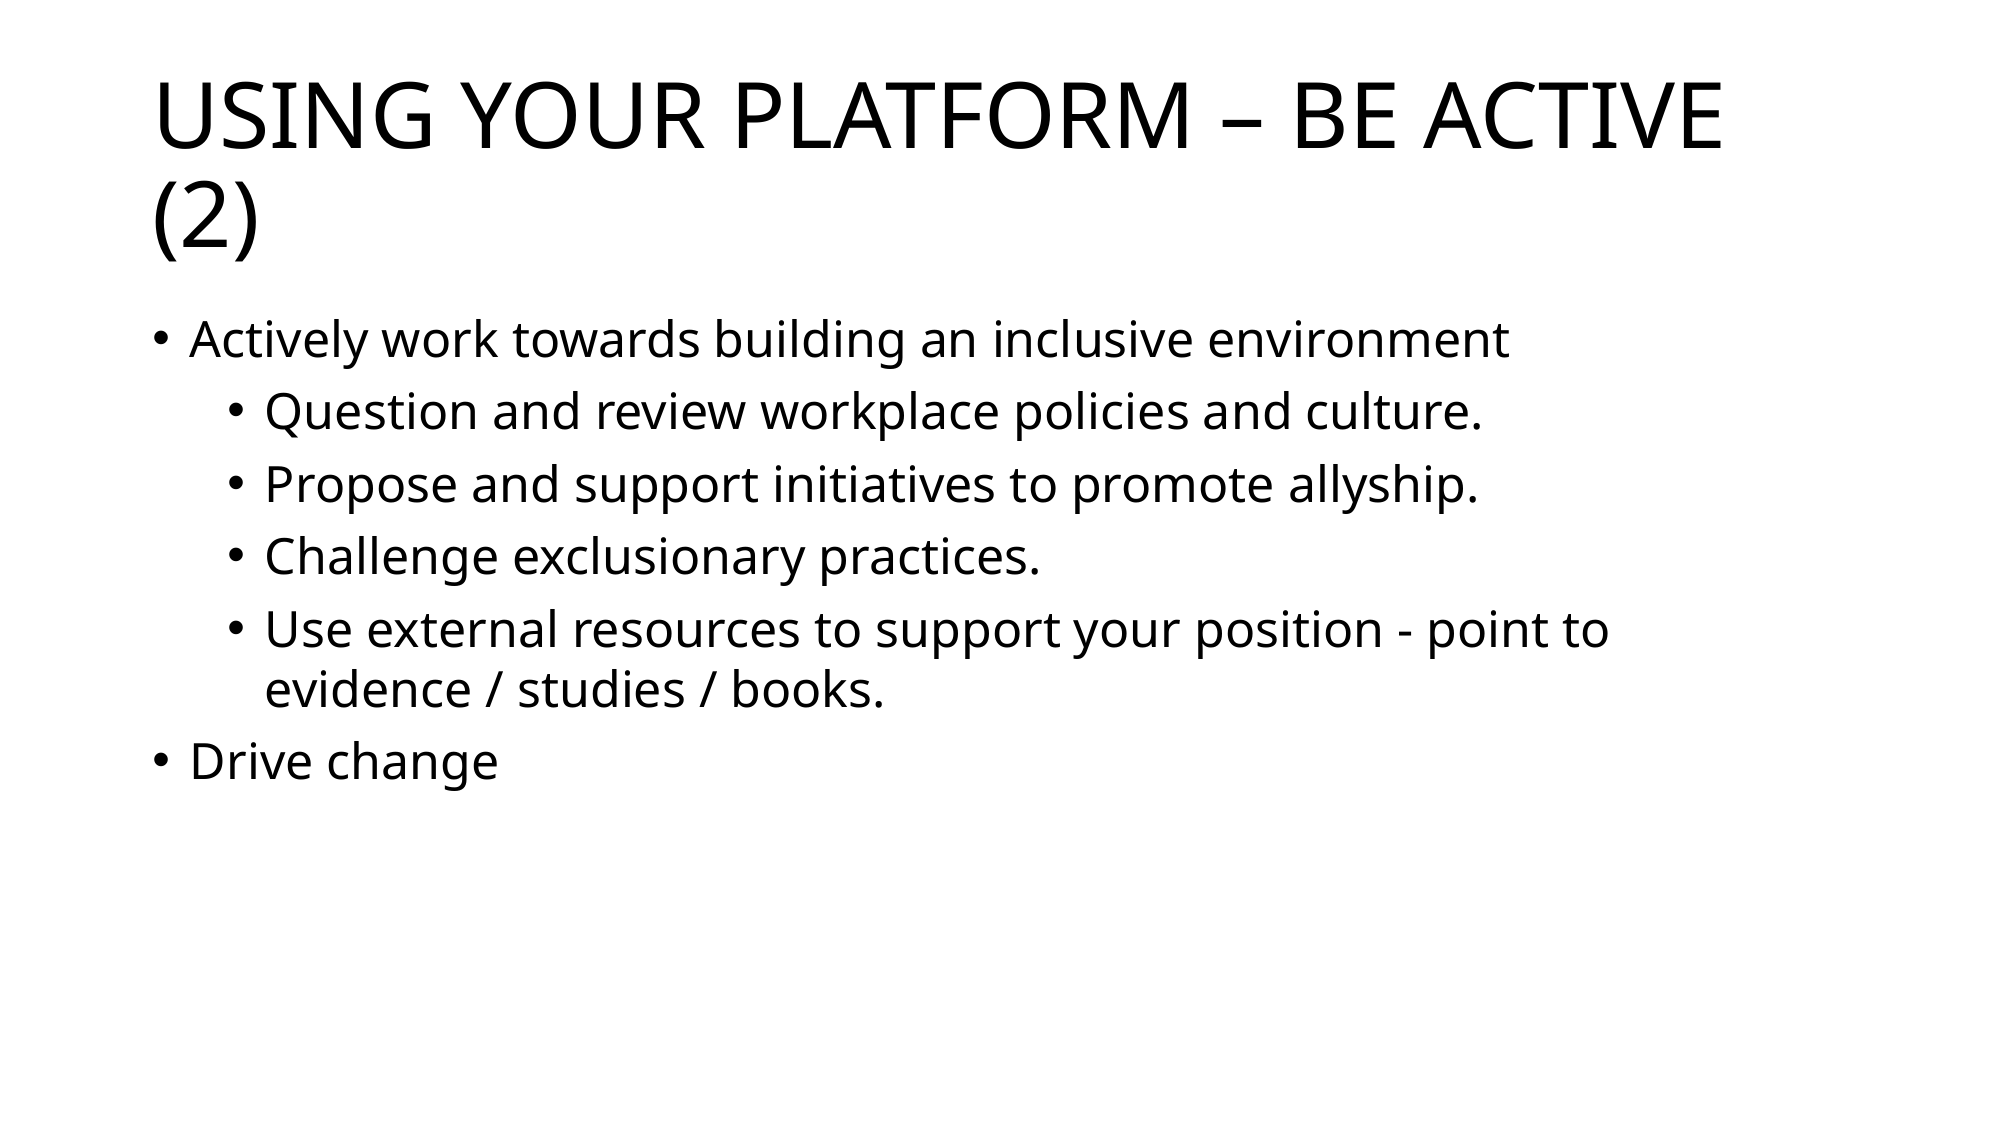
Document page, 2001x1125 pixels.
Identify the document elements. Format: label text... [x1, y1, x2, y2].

title USING YOUR PLATFORM – BE ACTIVE (2) [137, 59, 1863, 278]
list Actively work towards building an inclusive environment Question and review workplace policies and culture. Propose and support initiatives to promote allyship. Challenge exclusionary practices. Use external resources to support your position - point to evidence / studies / books. Drive change [137, 299, 1863, 1034]
